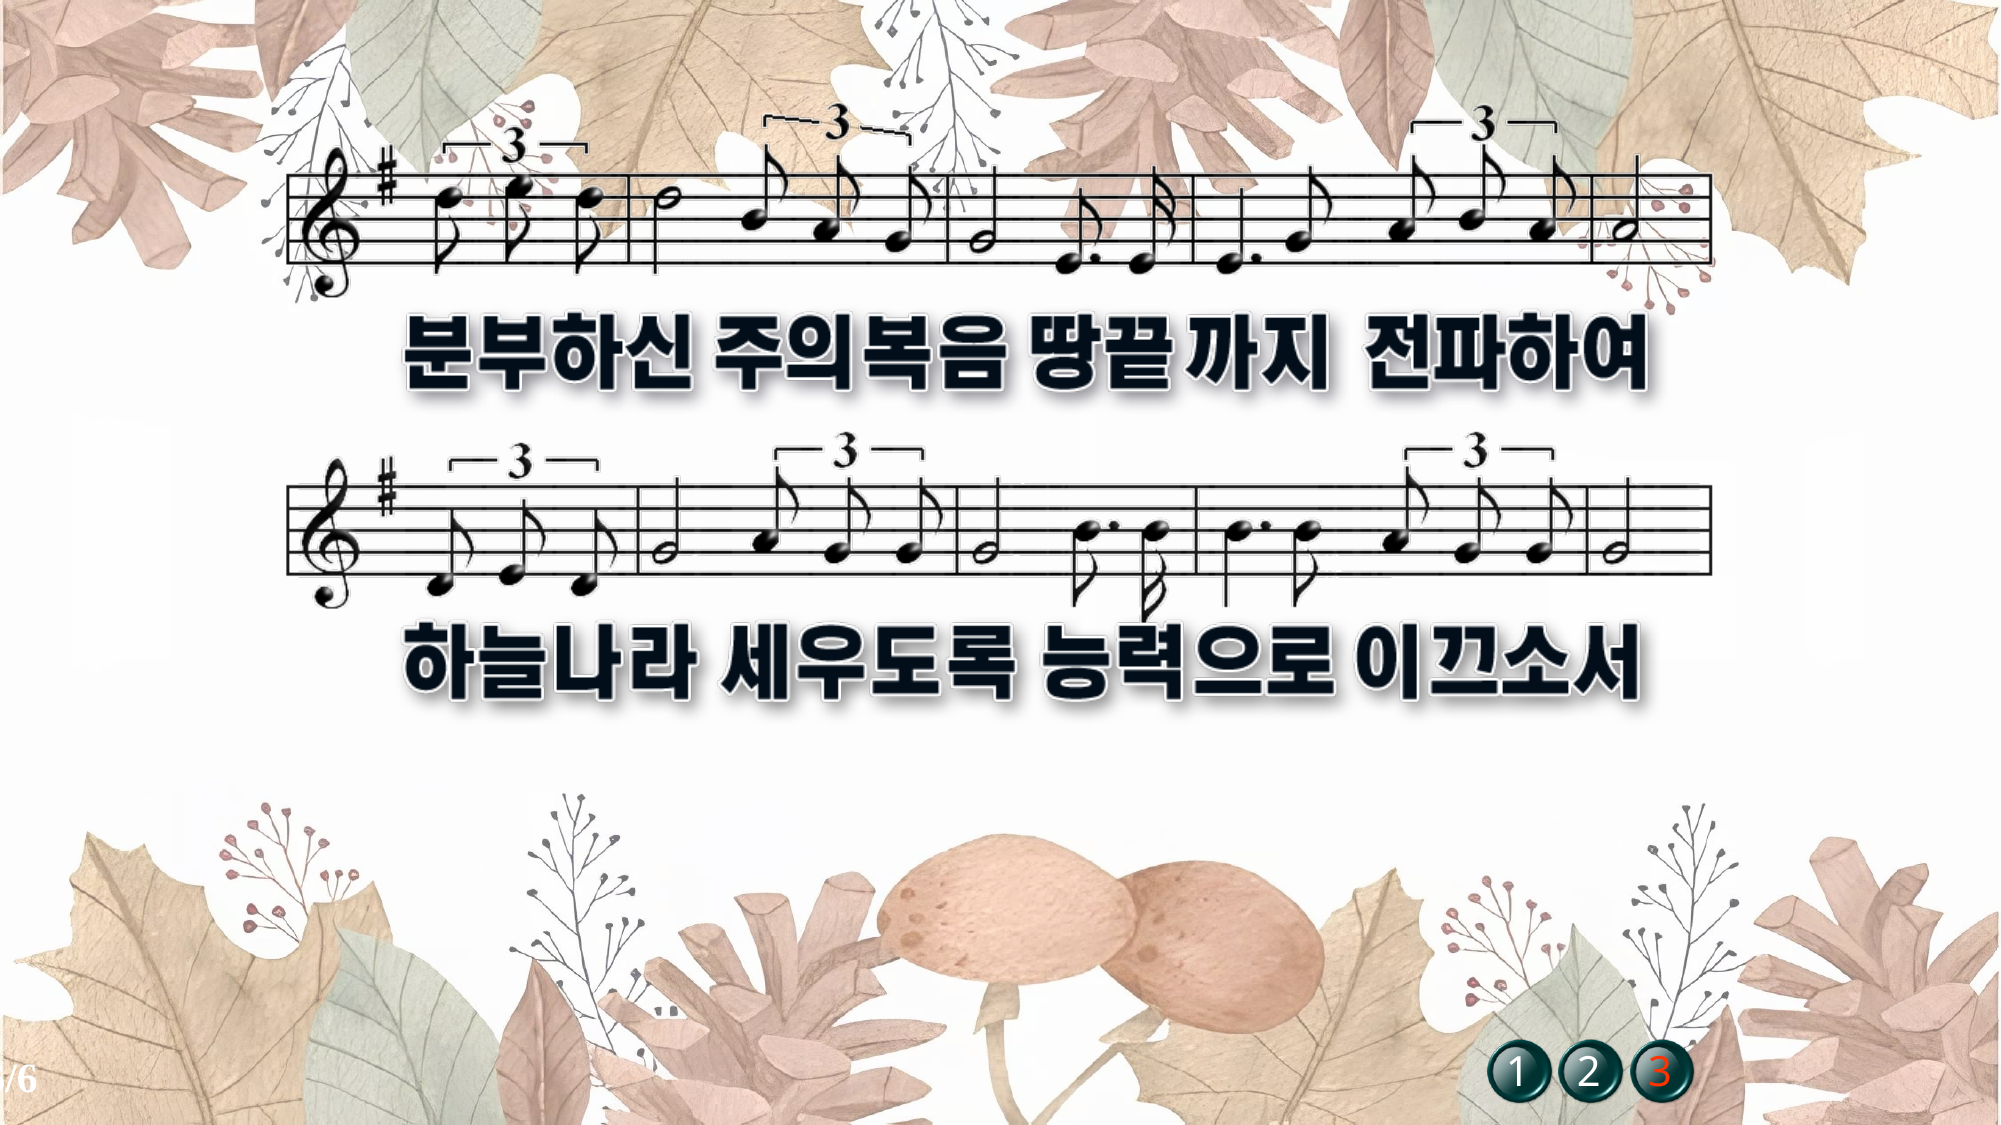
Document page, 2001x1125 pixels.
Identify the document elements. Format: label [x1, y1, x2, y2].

text_box [1555, 1035, 1626, 1106]
text_box [1627, 1035, 1697, 1106]
picture [0, 0, 2001, 1125]
text_box [1484, 1035, 1555, 1106]
